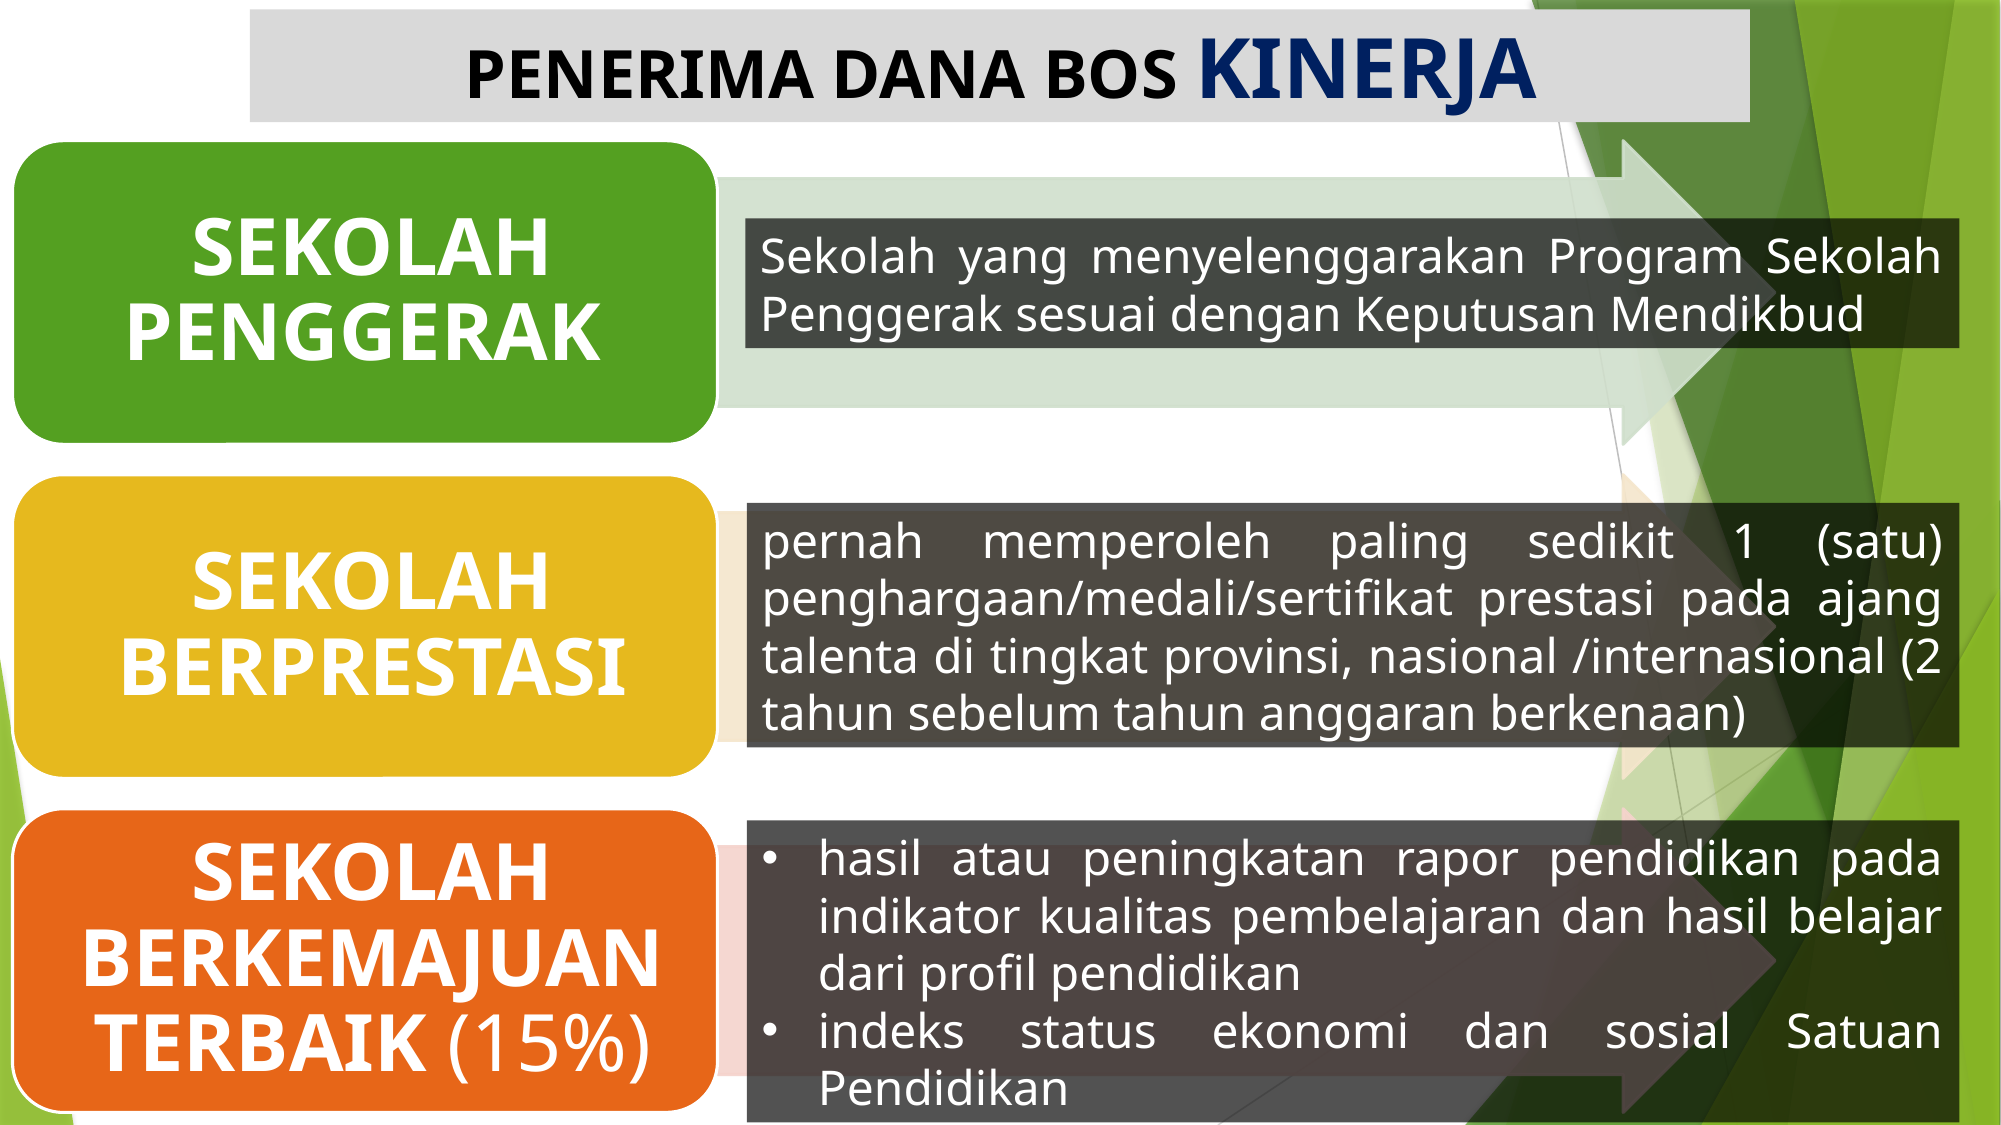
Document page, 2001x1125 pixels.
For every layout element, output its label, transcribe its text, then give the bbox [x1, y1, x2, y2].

text_box Sekolah yang menyelenggarakan Program Sekolah Penggerak sesuai dengan Keputusan Mendikbud [1780, 218, 1960, 349]
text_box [11, 140, 1776, 1113]
text_box [248, 8, 1751, 124]
text_box PENERIMA DANA BOS KINERJA [252, 7, 1750, 123]
text_box hasil atau peningkatan rapor pendidikan pada indikator kualitas pembelajaran dan hasil belajar dari profil pendidikan indeks status ekonomi dan sosial Satuan Pendidikan [746, 820, 1960, 1123]
text_box pernah memperoleh paling sedikit 1 (satu) penghargaan/medali/sertifikat prestasi pada ajang talenta di tingkat provinsi, nasional /internasional (2 tahun sebelum tahun anggaran berkenaan) [1780, 502, 1960, 748]
